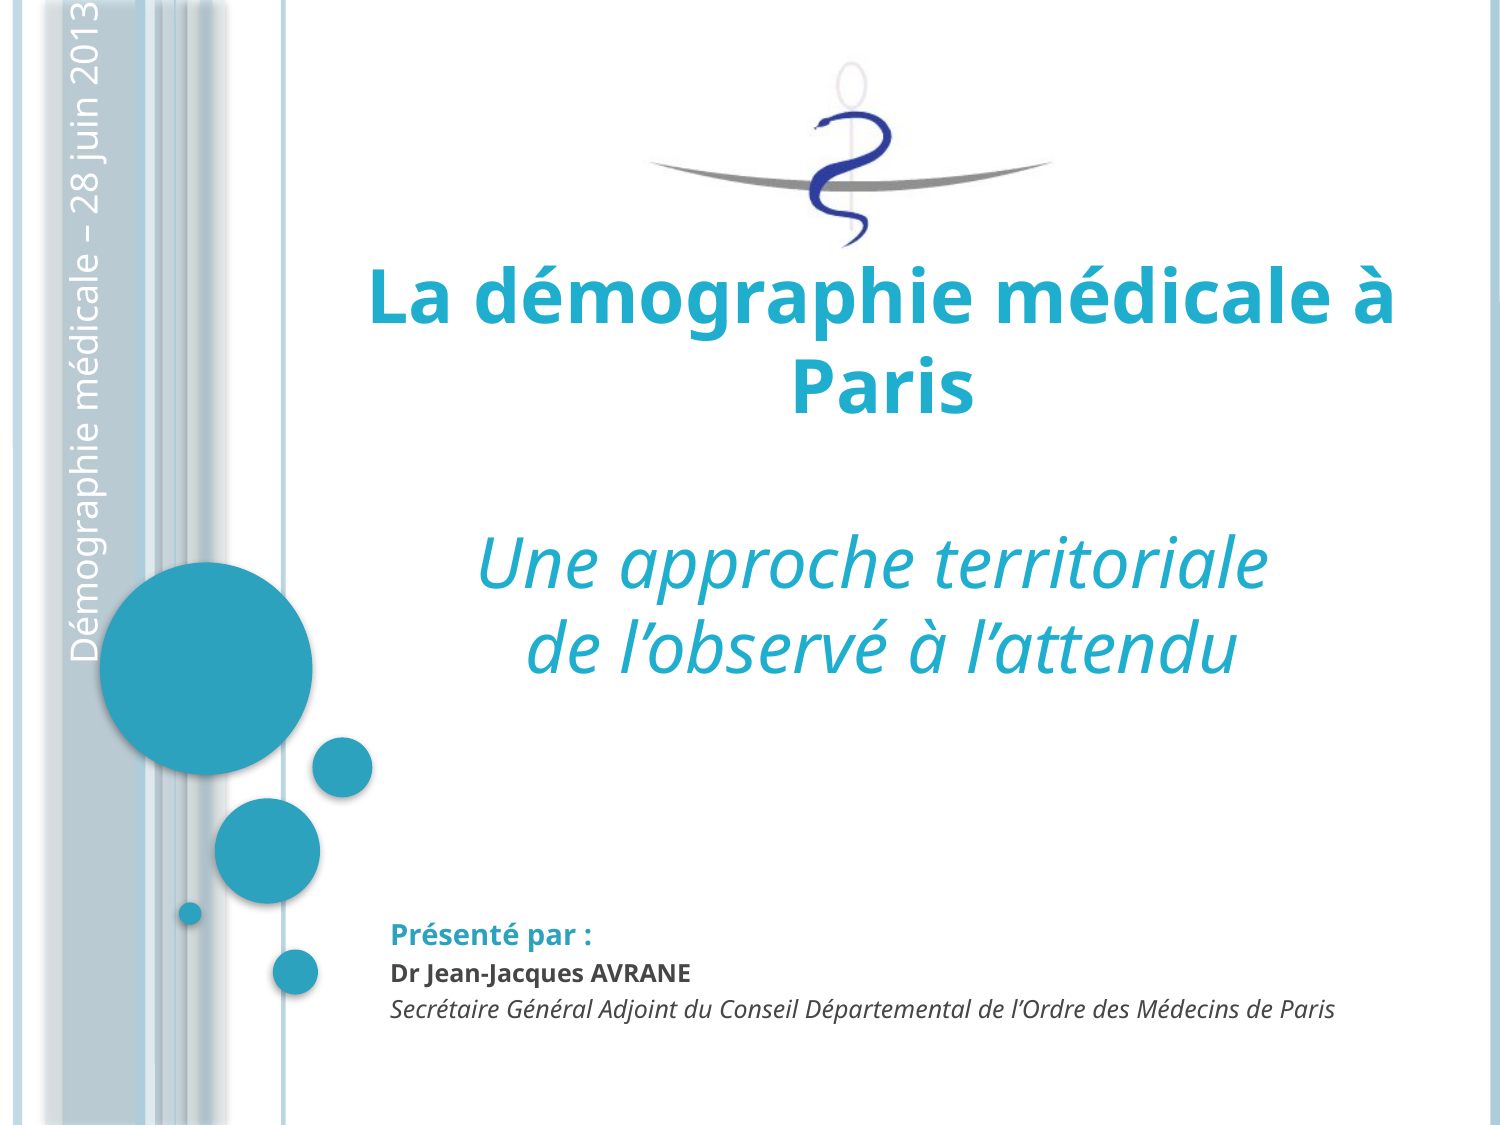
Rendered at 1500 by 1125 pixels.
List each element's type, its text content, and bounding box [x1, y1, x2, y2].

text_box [643, 54, 1058, 256]
subtitle Présenté par : Dr Jean-Jacques AVRANE Secrétaire Général Adjoint du Conseil Départemental de l’Ordre des Médecins de Paris [374, 845, 1388, 1071]
title La démographie médicale à Paris Une approche territoriale de l’observé à l’attendu [259, 842, 1500, 1125]
text_box Démographie médicale – 28 juin 2013 [52, 0, 113, 680]
